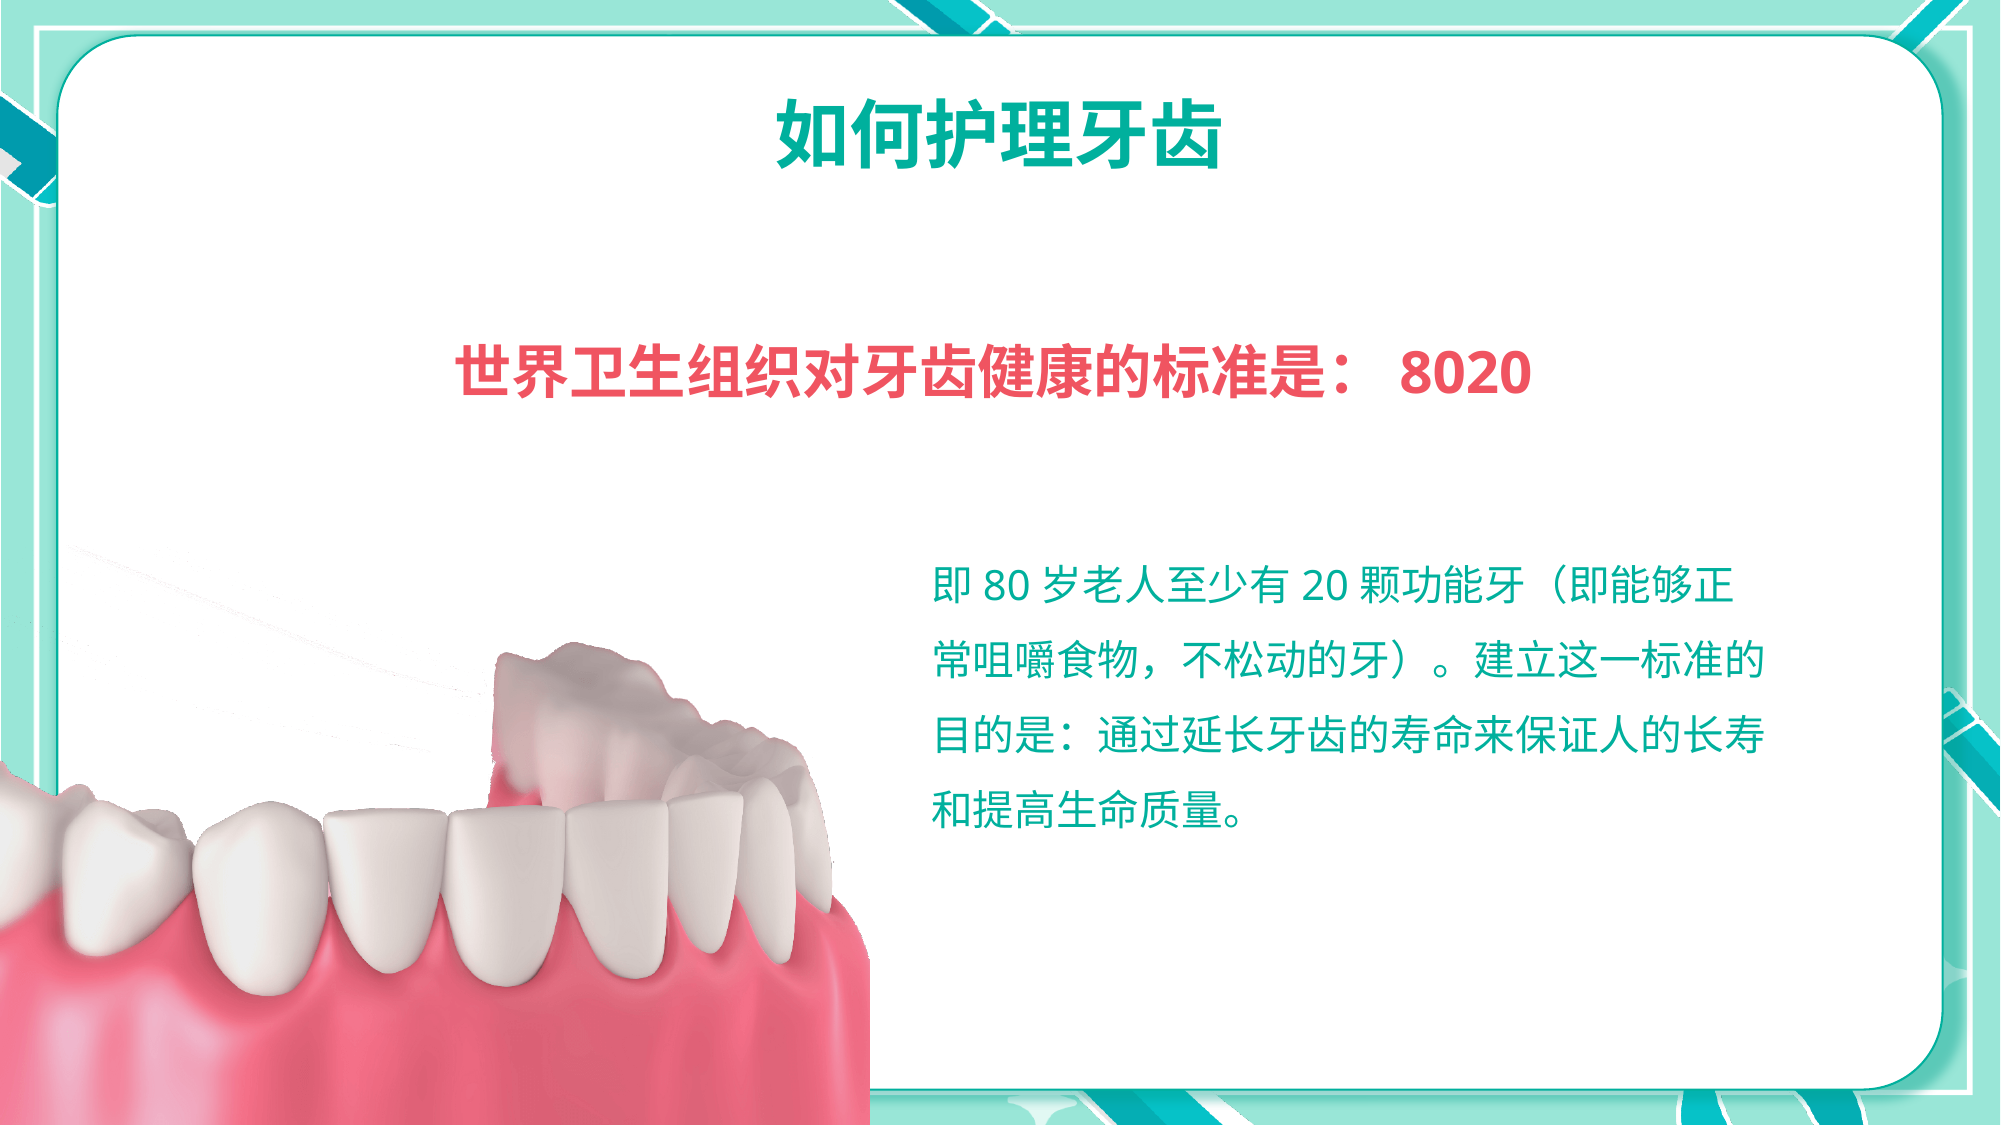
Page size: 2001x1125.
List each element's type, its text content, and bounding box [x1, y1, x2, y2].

text_box 即80岁老人至少有20颗功能牙（即能够正常咀嚼食物，不松动的牙）。建立这一标准的目的是：通过延长牙齿的寿命来保证人的长寿和提高生命质量。 [916, 525, 1787, 841]
text_box 如何护理牙齿 [632, 80, 1368, 185]
text_box 世界卫生组织对牙齿健康的标准是：8020 [438, 327, 1562, 413]
picture [0, 0, 2001, 1125]
